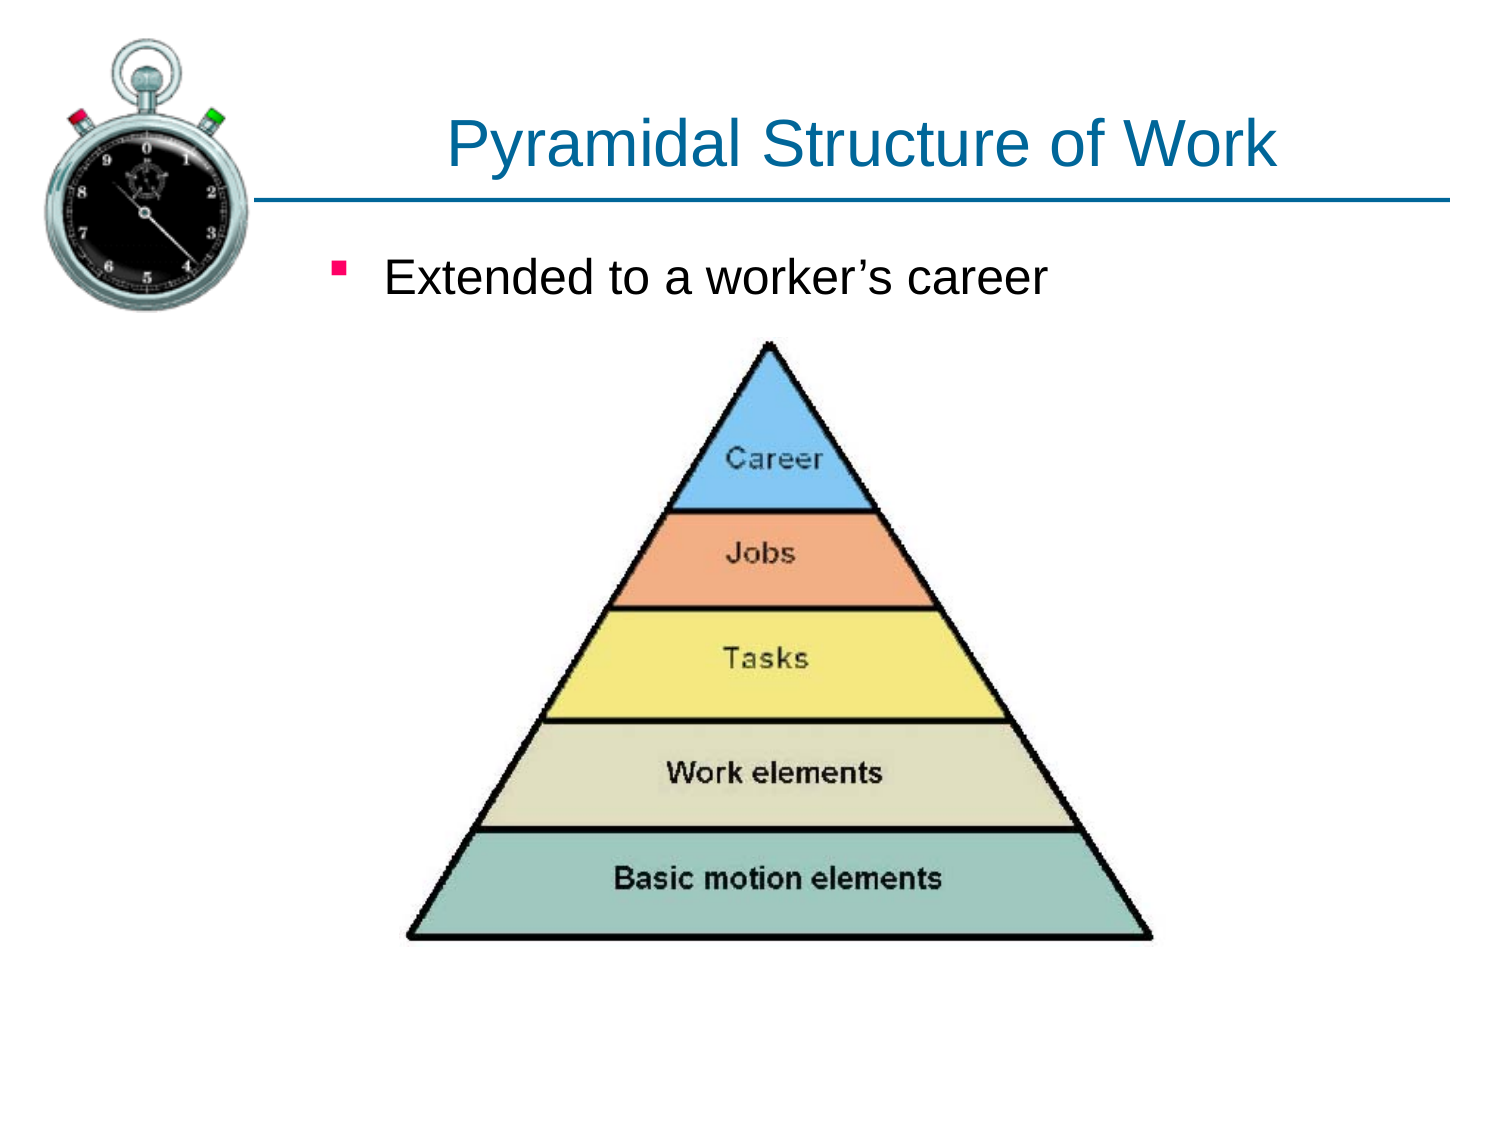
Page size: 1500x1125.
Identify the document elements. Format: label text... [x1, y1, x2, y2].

picture [399, 337, 1214, 947]
list Extended to a worker’s career [312, 237, 1450, 975]
title Pyramidal Structure of Work [275, 37, 1450, 188]
picture [37, 37, 254, 313]
